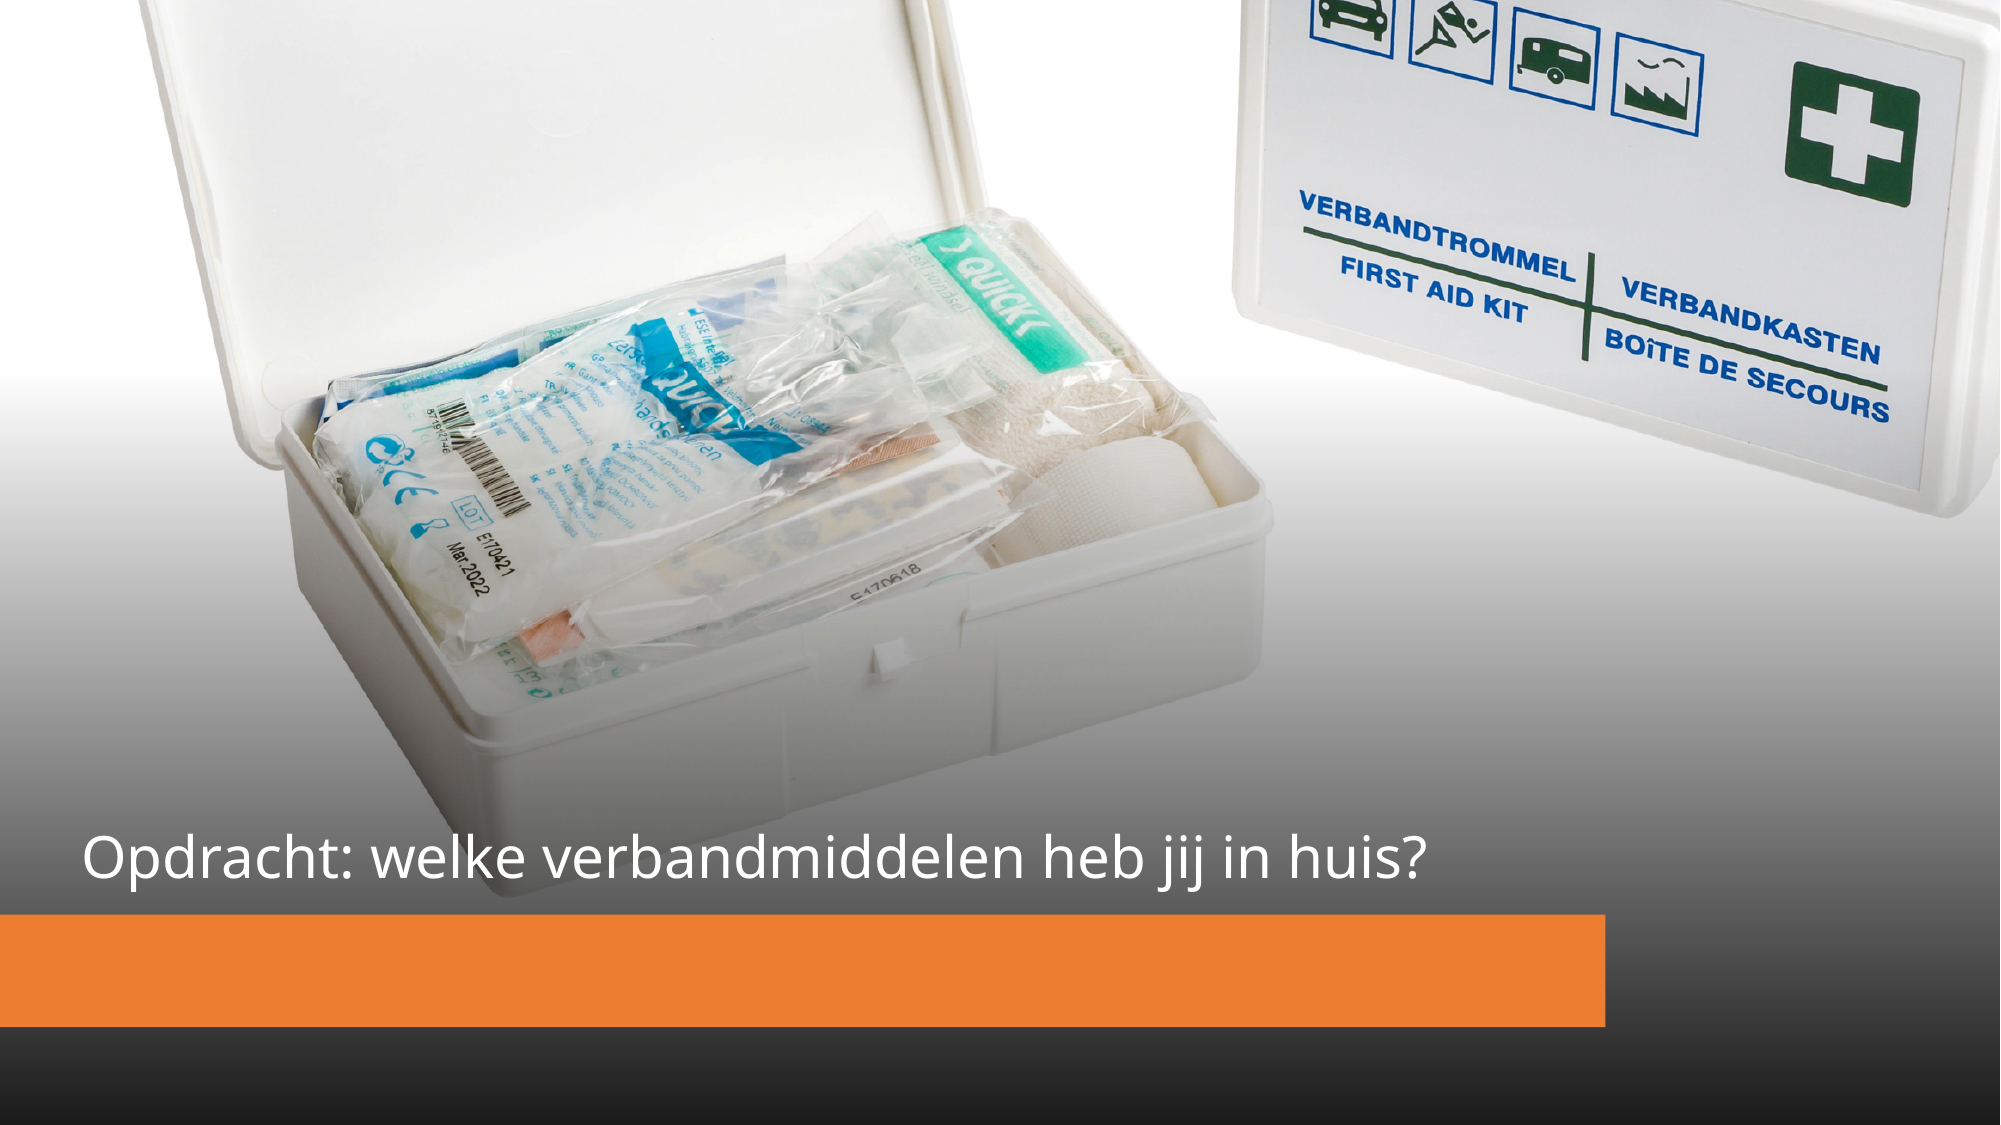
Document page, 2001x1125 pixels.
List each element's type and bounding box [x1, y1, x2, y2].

list [0, 0, 2000, 1125]
